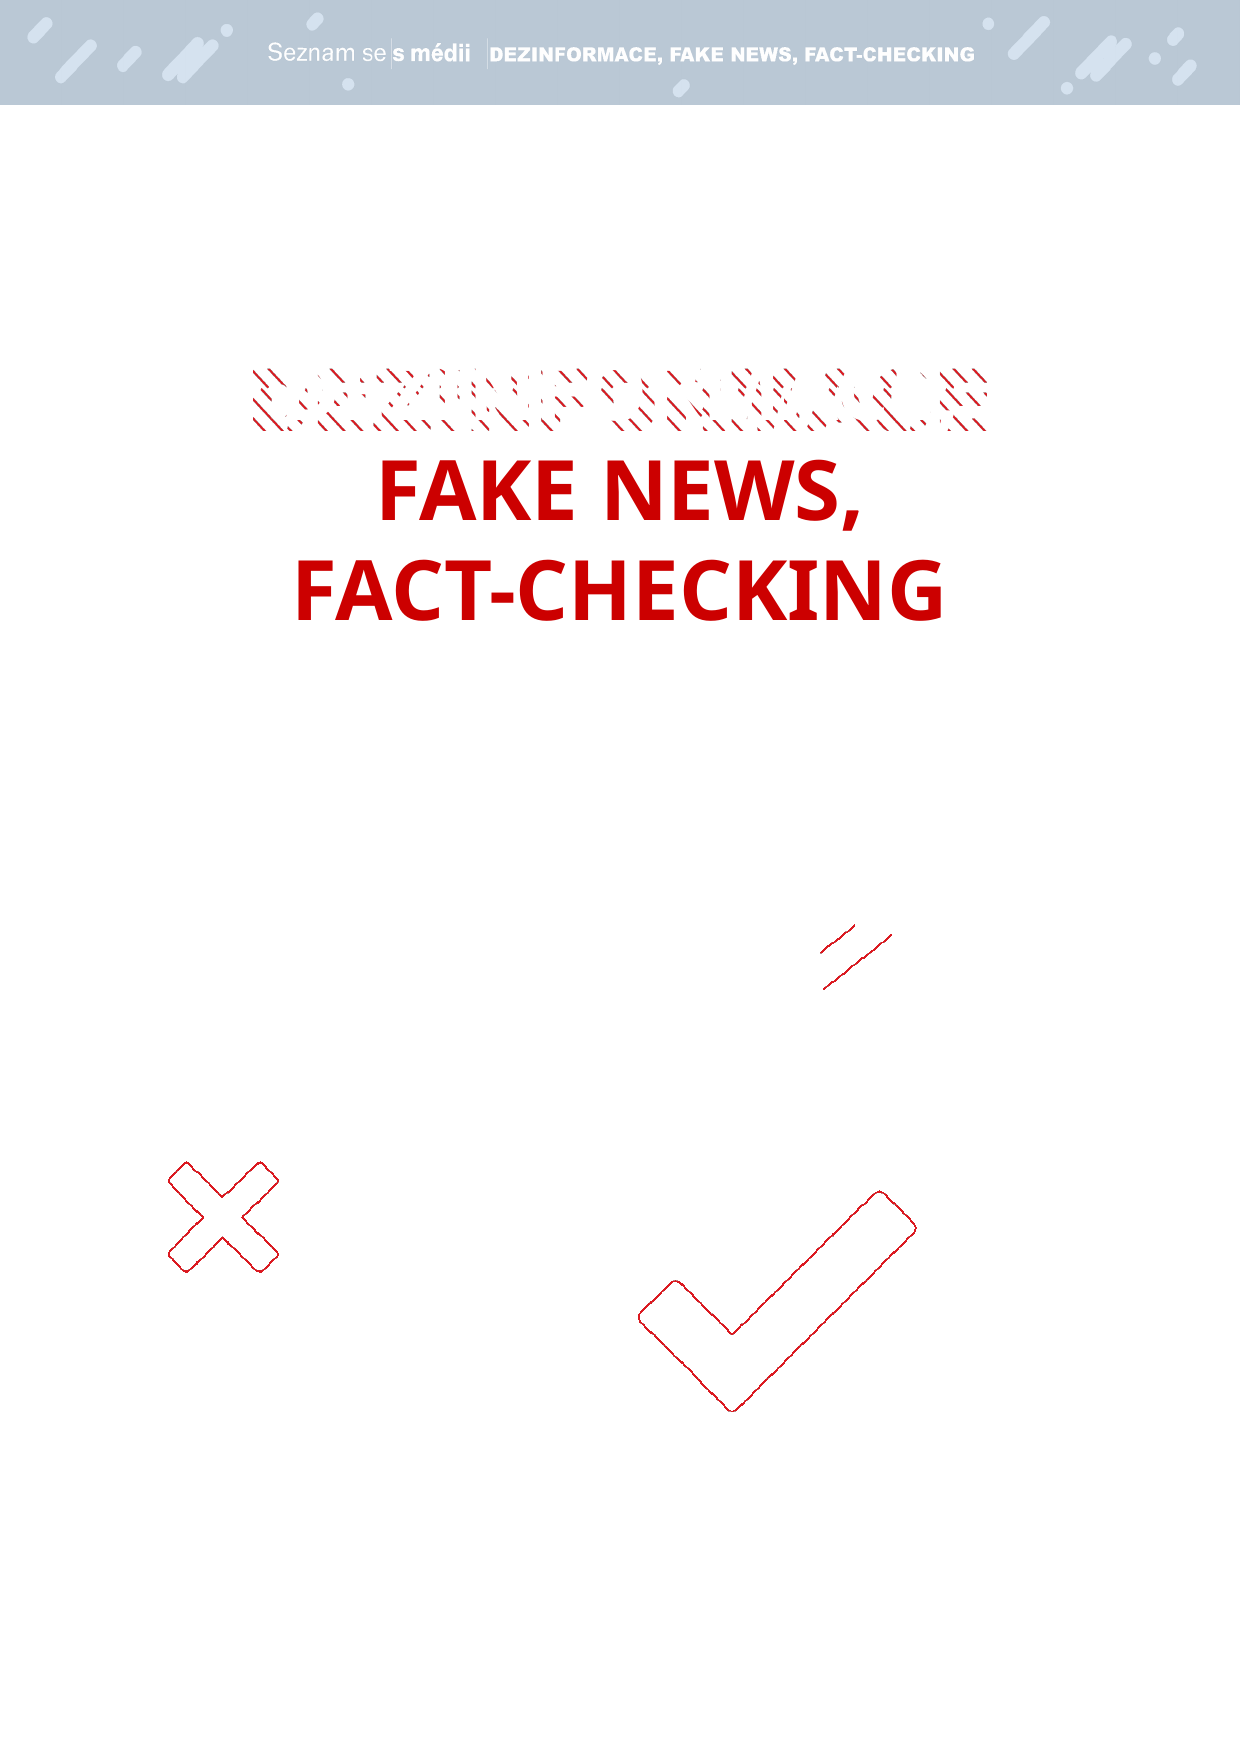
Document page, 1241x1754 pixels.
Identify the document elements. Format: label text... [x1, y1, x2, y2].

text_box DEZINFORMACE, FAKE NEWS, FACT-CHECKING [0, 322, 1241, 660]
picture [253, 367, 987, 431]
picture [0, 0, 1240, 105]
picture [129, 779, 1111, 1460]
